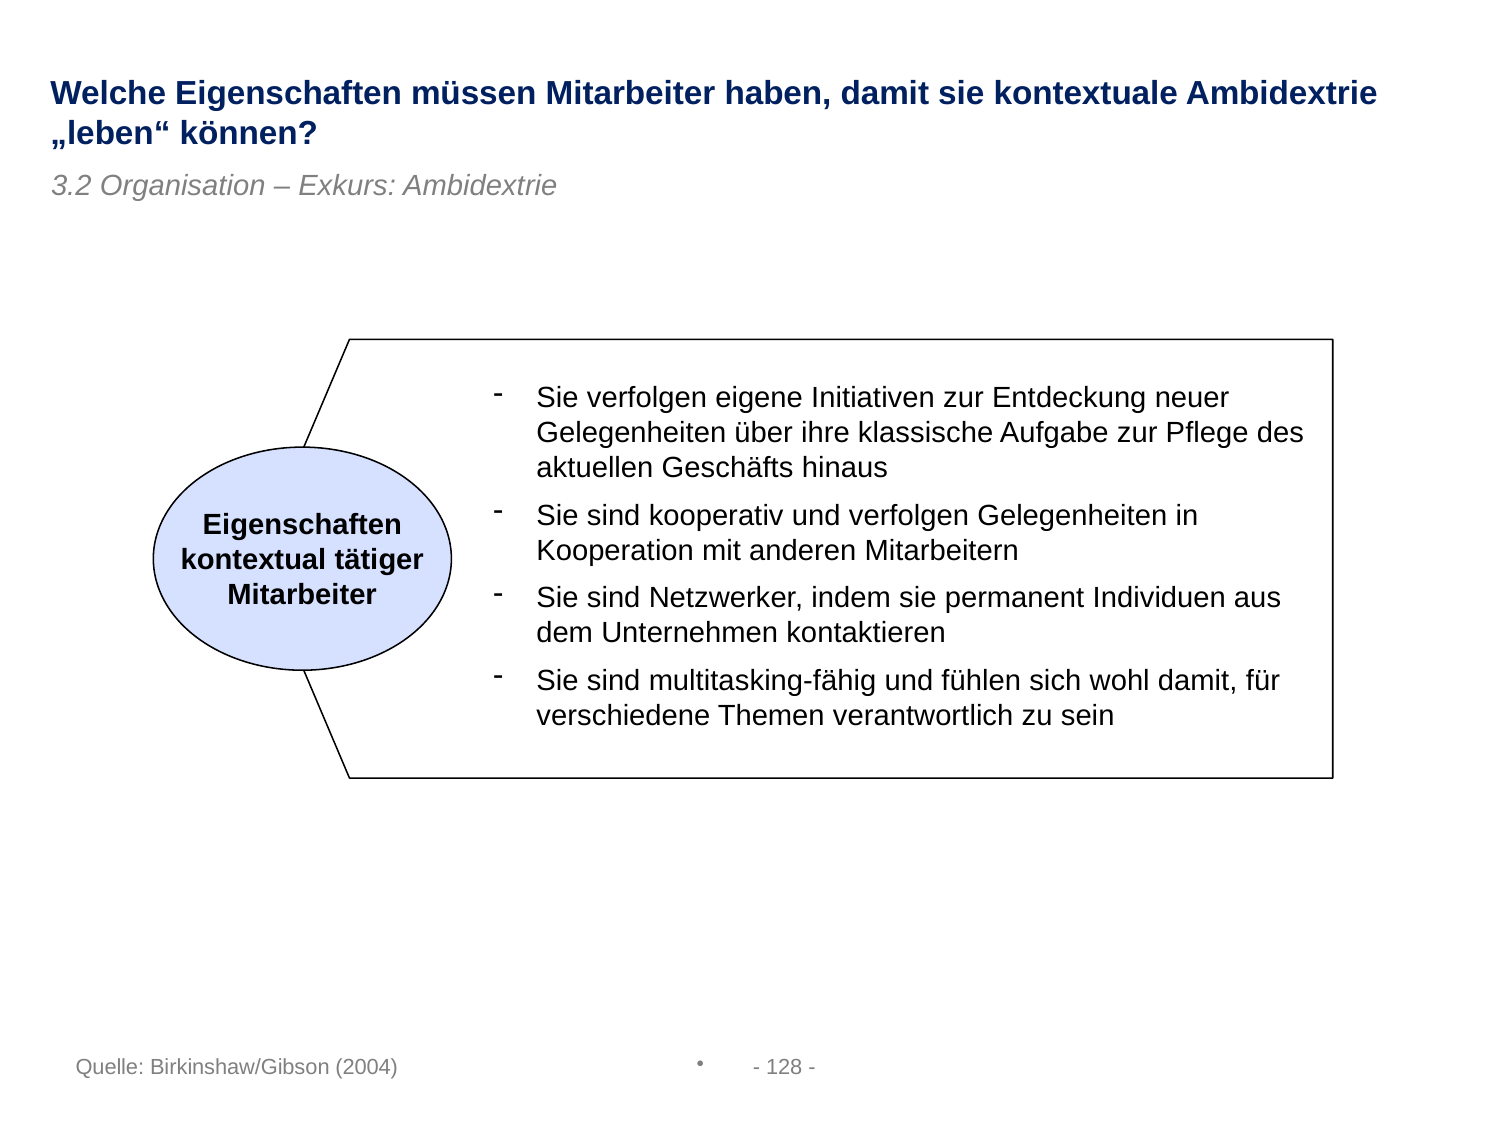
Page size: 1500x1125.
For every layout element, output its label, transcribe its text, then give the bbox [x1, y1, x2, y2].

slide_number - 128 - [599, 1045, 913, 1093]
text_box Quelle: Birkinshaw/Gibson (2004) [60, 1045, 414, 1087]
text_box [141, 446, 463, 671]
text_box [304, 339, 1333, 779]
text_box Sie verfolgen eigene Initiativen zur Entdeckung neuer Gelegenheiten über ihre klassische Aufgabe zur Pflege des aktuellen Geschäfts hinaus Sie sind kooperativ und verfolgen Gelegenheiten in Kooperation mit anderen Mitarbeitern Sie sind Netzwerker, indem sie permanent Individuen aus dem Unternehmen kontaktieren Sie sind multitasking-fähig und fühlen sich wohl damit, für verschiedene Themen verantwortlich zu sein [478, 371, 1335, 739]
text_box 3.2 Organisation – Exkurs: Ambidextrie [36, 159, 574, 209]
text_box Welche Eigenschaften müssen Mitarbeiter haben, damit sie kontextuale Ambidextrie „leben“ können? [35, 63, 1433, 159]
